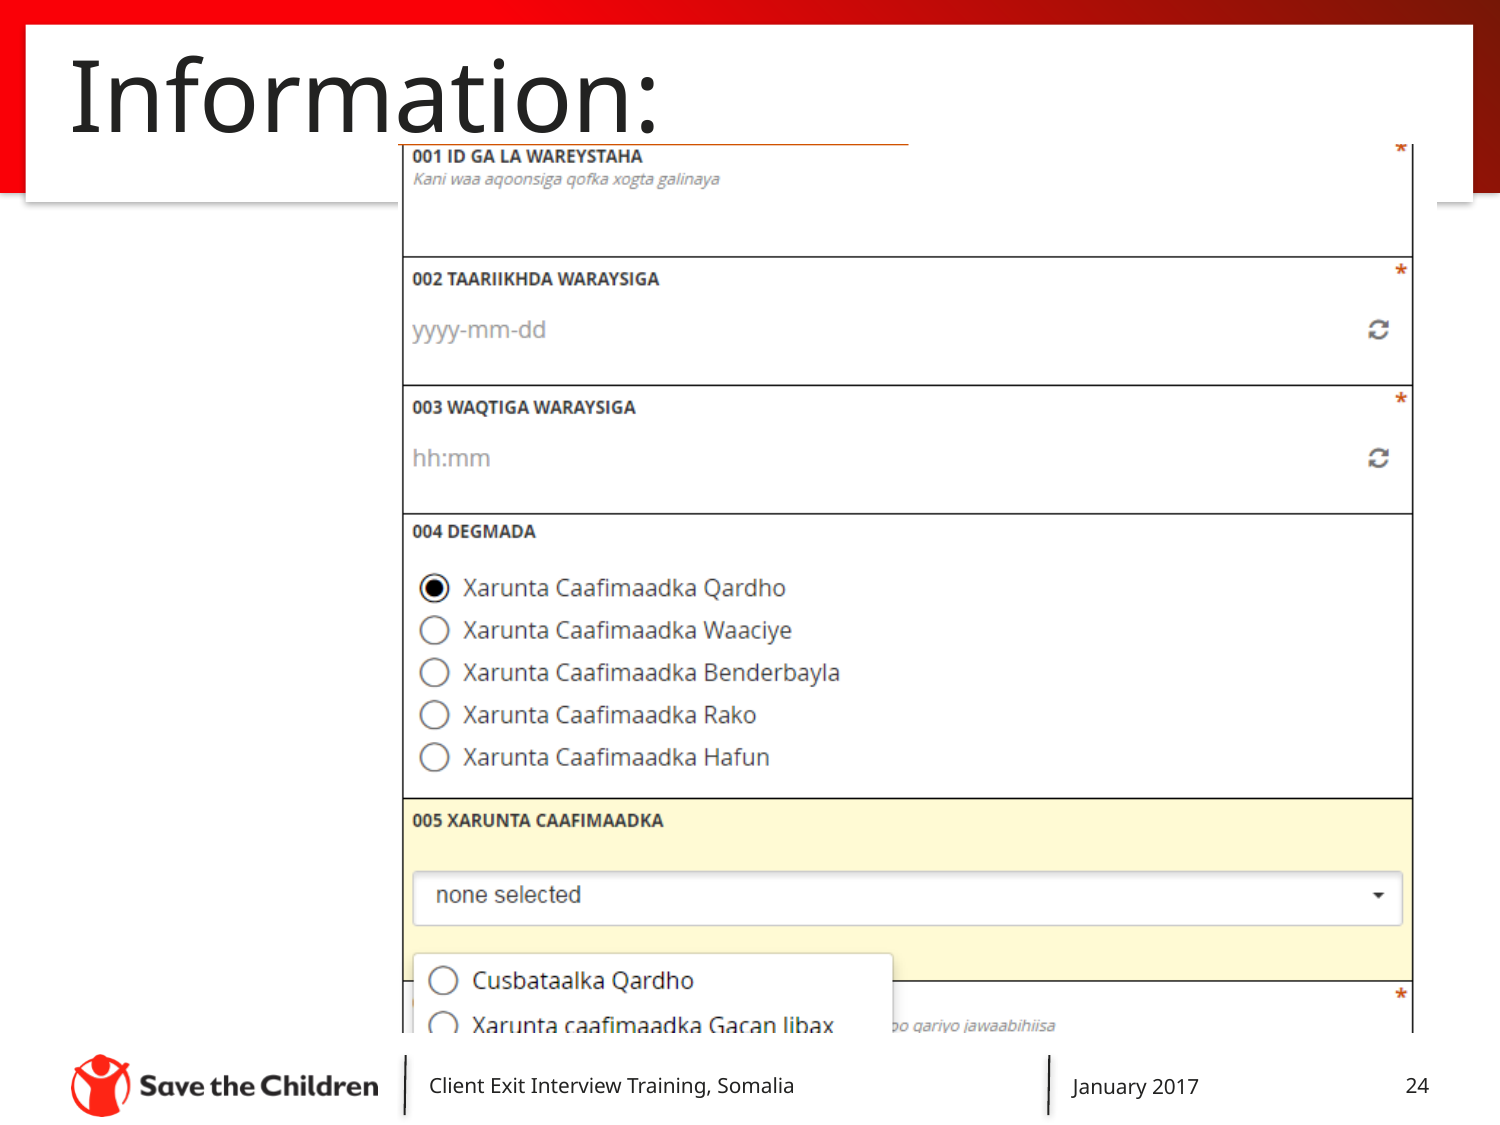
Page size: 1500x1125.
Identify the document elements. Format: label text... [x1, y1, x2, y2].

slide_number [1057, 1056, 1317, 1117]
title Information: [69, 50, 1429, 273]
picture [71, 1054, 378, 1117]
slide_number 24 [1317, 1056, 1445, 1117]
footer Client Exit Interview Training, Somalia [414, 1056, 1042, 1117]
picture [398, 144, 1438, 1034]
